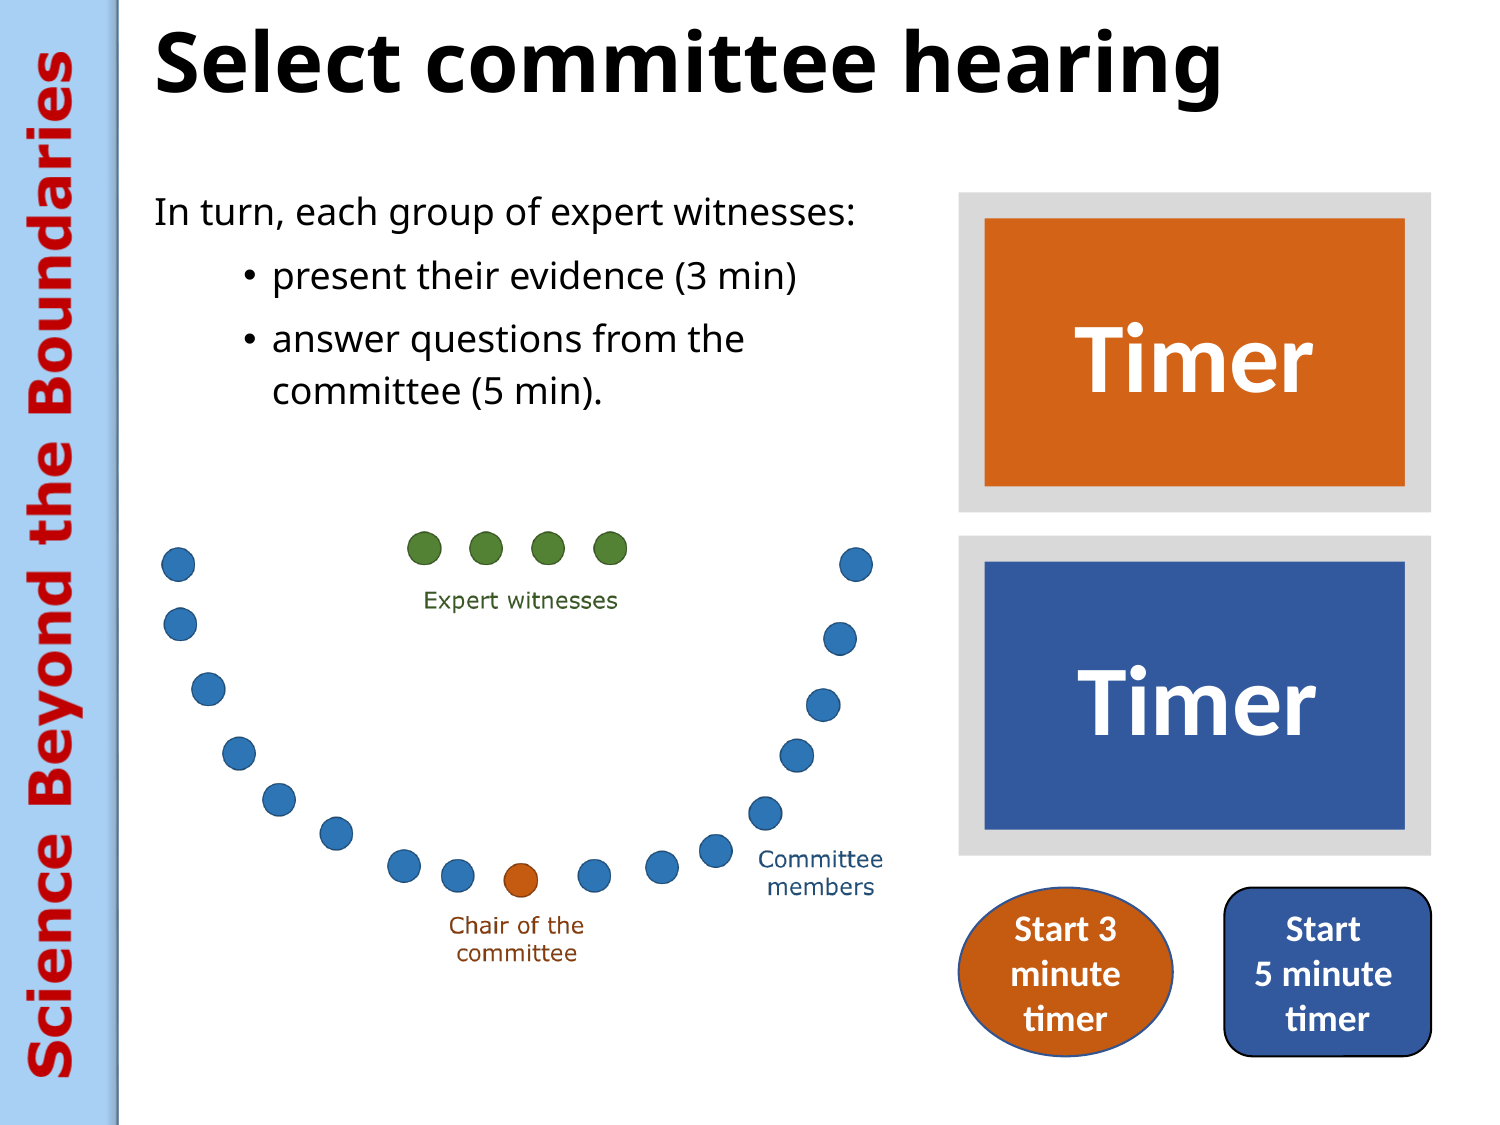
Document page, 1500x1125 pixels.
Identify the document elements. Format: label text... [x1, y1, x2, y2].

text_box In turn, each group of expert witnesses: present their evidence (3 min) answer questions from the committee (5 min). [139, 174, 940, 420]
text_box [958, 534, 1432, 857]
text_box Select committee hearing [139, 1, 1500, 217]
text_box Timer [986, 219, 1404, 485]
text_box Timer [986, 563, 1404, 829]
picture [161, 531, 918, 980]
text_box Start 3 minute timer [957, 886, 1174, 1058]
text_box Start 5 minute timer [1223, 886, 1433, 1058]
picture [0, 0, 121, 1125]
text_box [958, 217, 1432, 514]
